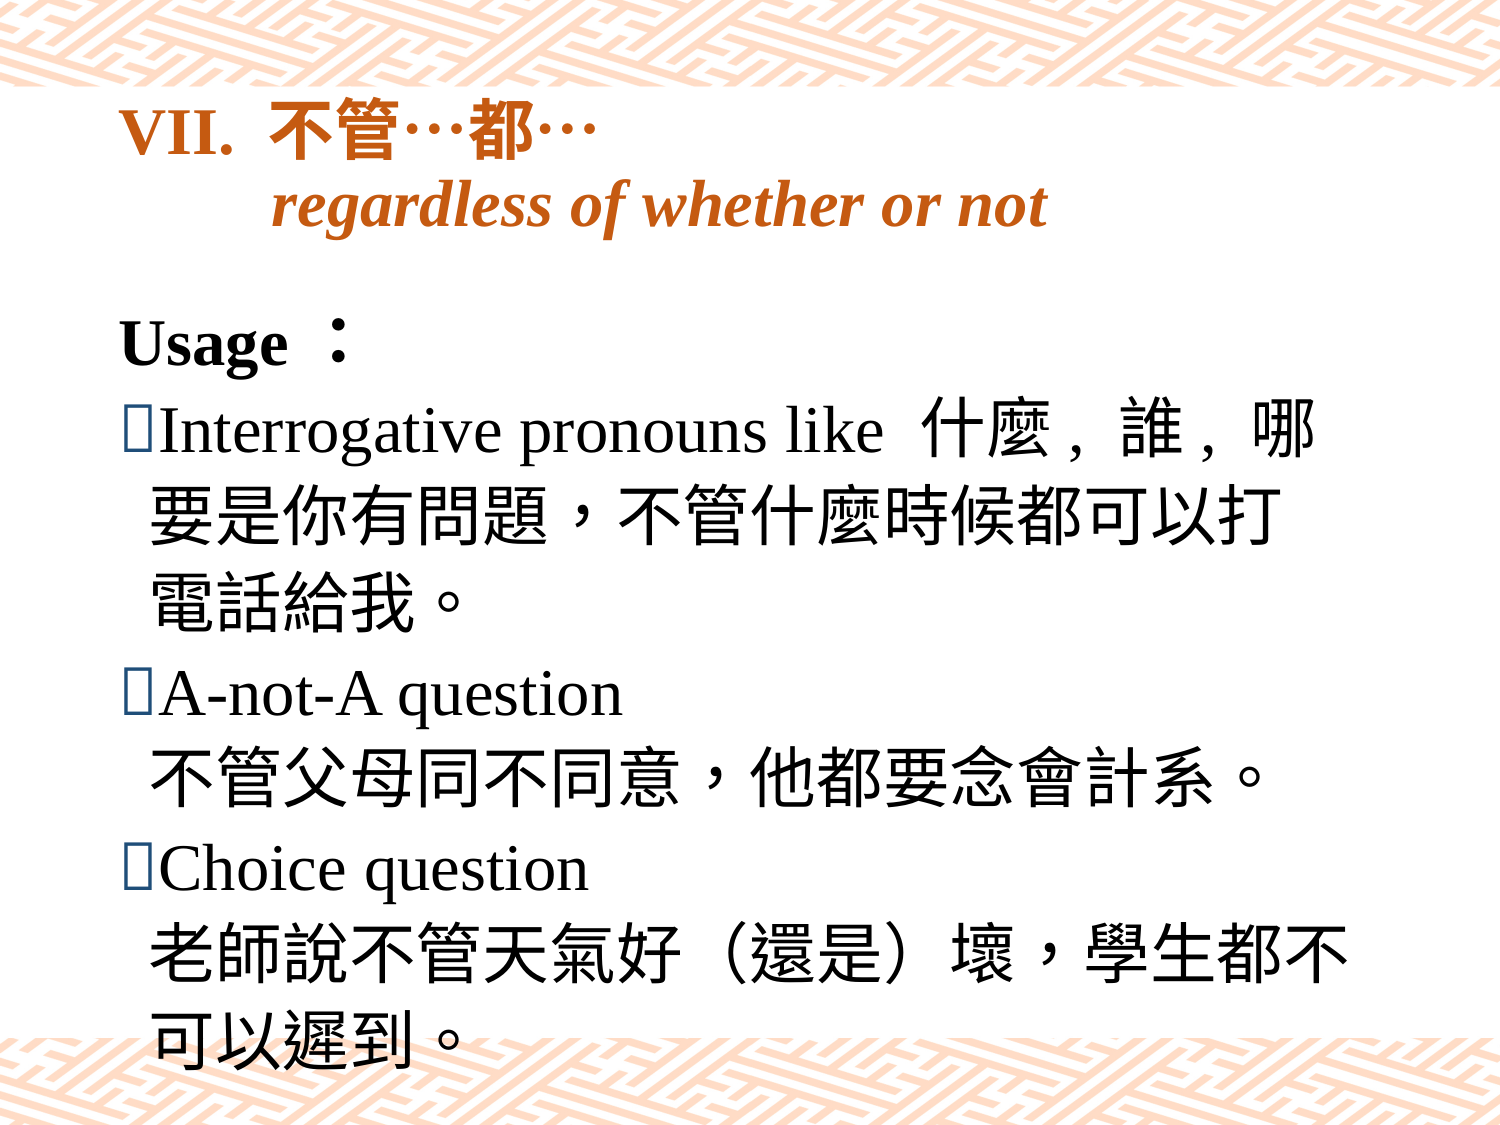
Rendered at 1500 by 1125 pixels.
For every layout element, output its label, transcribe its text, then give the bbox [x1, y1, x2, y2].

list Usage： Interrogative pronouns like 什麼, 誰, 哪 要是你有問題，不管什麼時候都可以打 電話給我。 A-not-A question 不管父母同不同意，他都要念會計系。 Choice question 老師說不管天氣好（還是）壞，學生都不 可以遲到。 [103, 299, 1397, 1014]
picture [0, 0, 1500, 1125]
title VII. 不管…都… regardless of whether or not [103, 59, 1397, 278]
